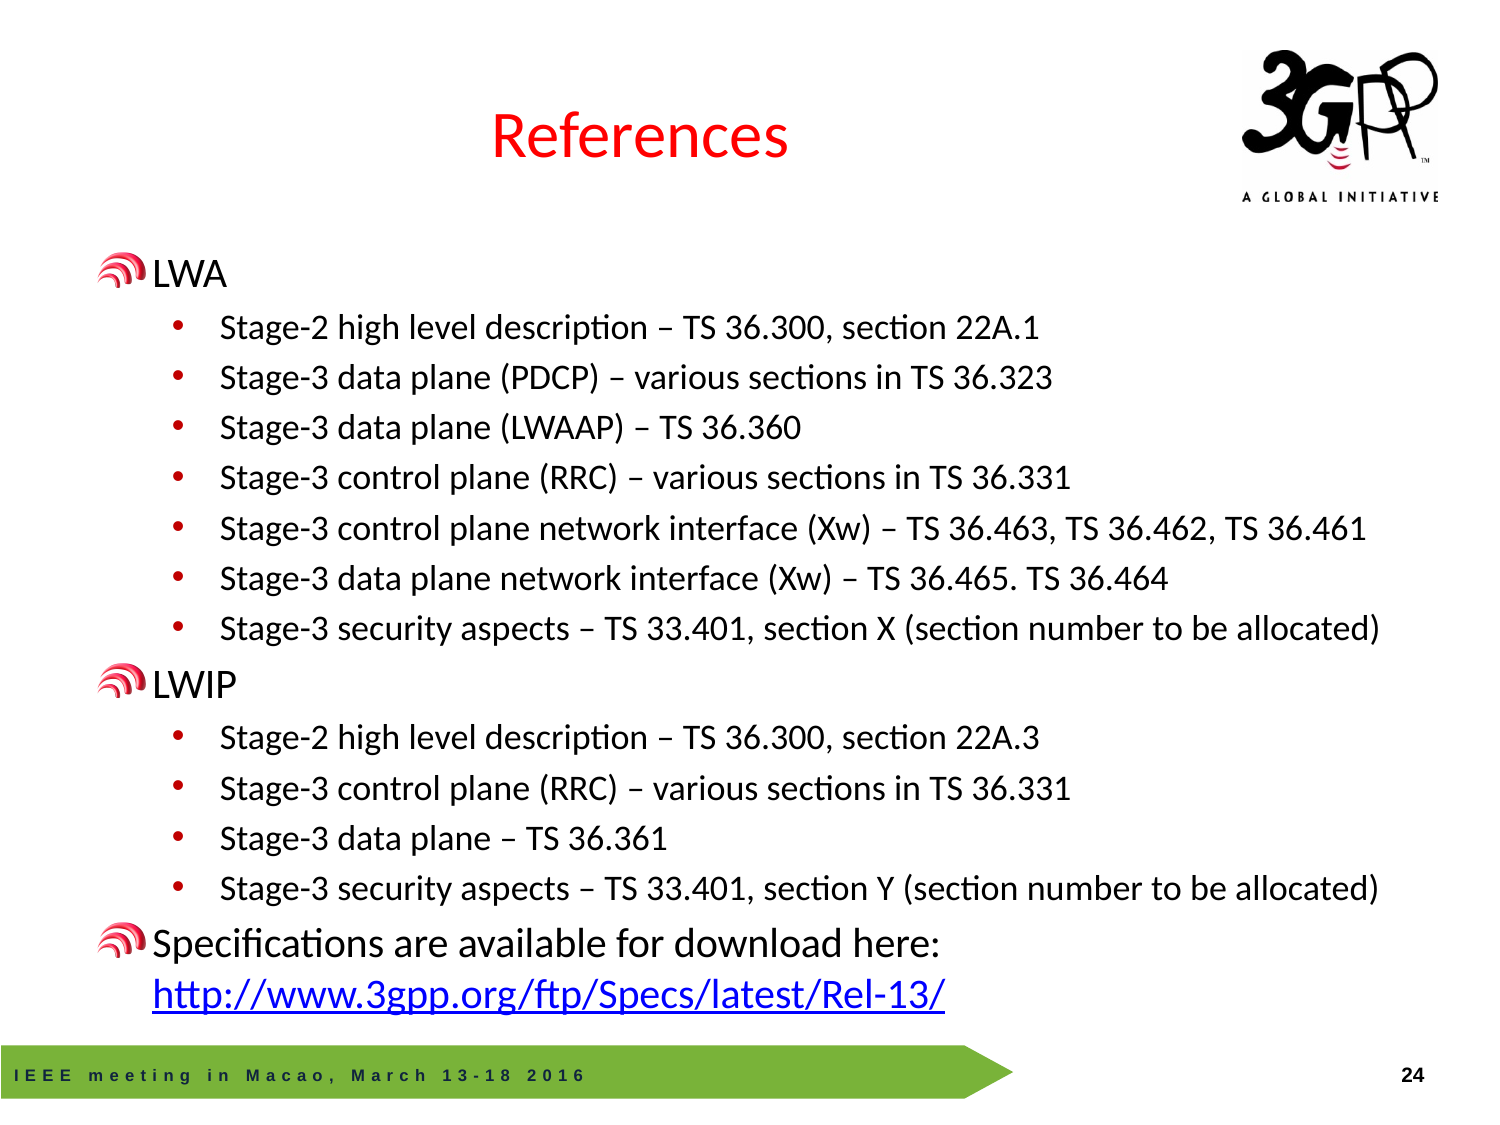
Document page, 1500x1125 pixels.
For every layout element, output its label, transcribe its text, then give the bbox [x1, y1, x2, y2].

title References [80, 37, 1201, 225]
picture [94, 920, 136, 962]
picture [94, 661, 136, 702]
list LWA Stage-2 high level description – TS 36.300, section 22A.1 Stage-3 data plane (PDCP) – various sections in TS 36.323 Stage-3 data plane (LWAAP) – TS 36.360 Stage-3 control plane (RRC) – various sections in TS 36.331 Stage-3 control plane network interface (Xw) – TS 36.463, TS 36.462, TS 36.461 Stage-3 data plane network interface (Xw) – TS 36.465. TS 36.464 Stage-3 security aspects – TS 33.401, section X (section number to be allocated) LWIP Stage-2 high level description – TS 36.300, section 22A.3 Stage-3 control plane (RRC) – various sections in TS 36.331 Stage-3 data plane – TS 36.361 Stage-3 security aspects – TS 33.401, section Y (section number to be allocated) Specifications are available for download here: http://www.3gpp.org/ftp/Specs/latest/Rel-13/ [79, 238, 1456, 1031]
picture [94, 250, 136, 292]
picture [1242, 50, 1438, 202]
